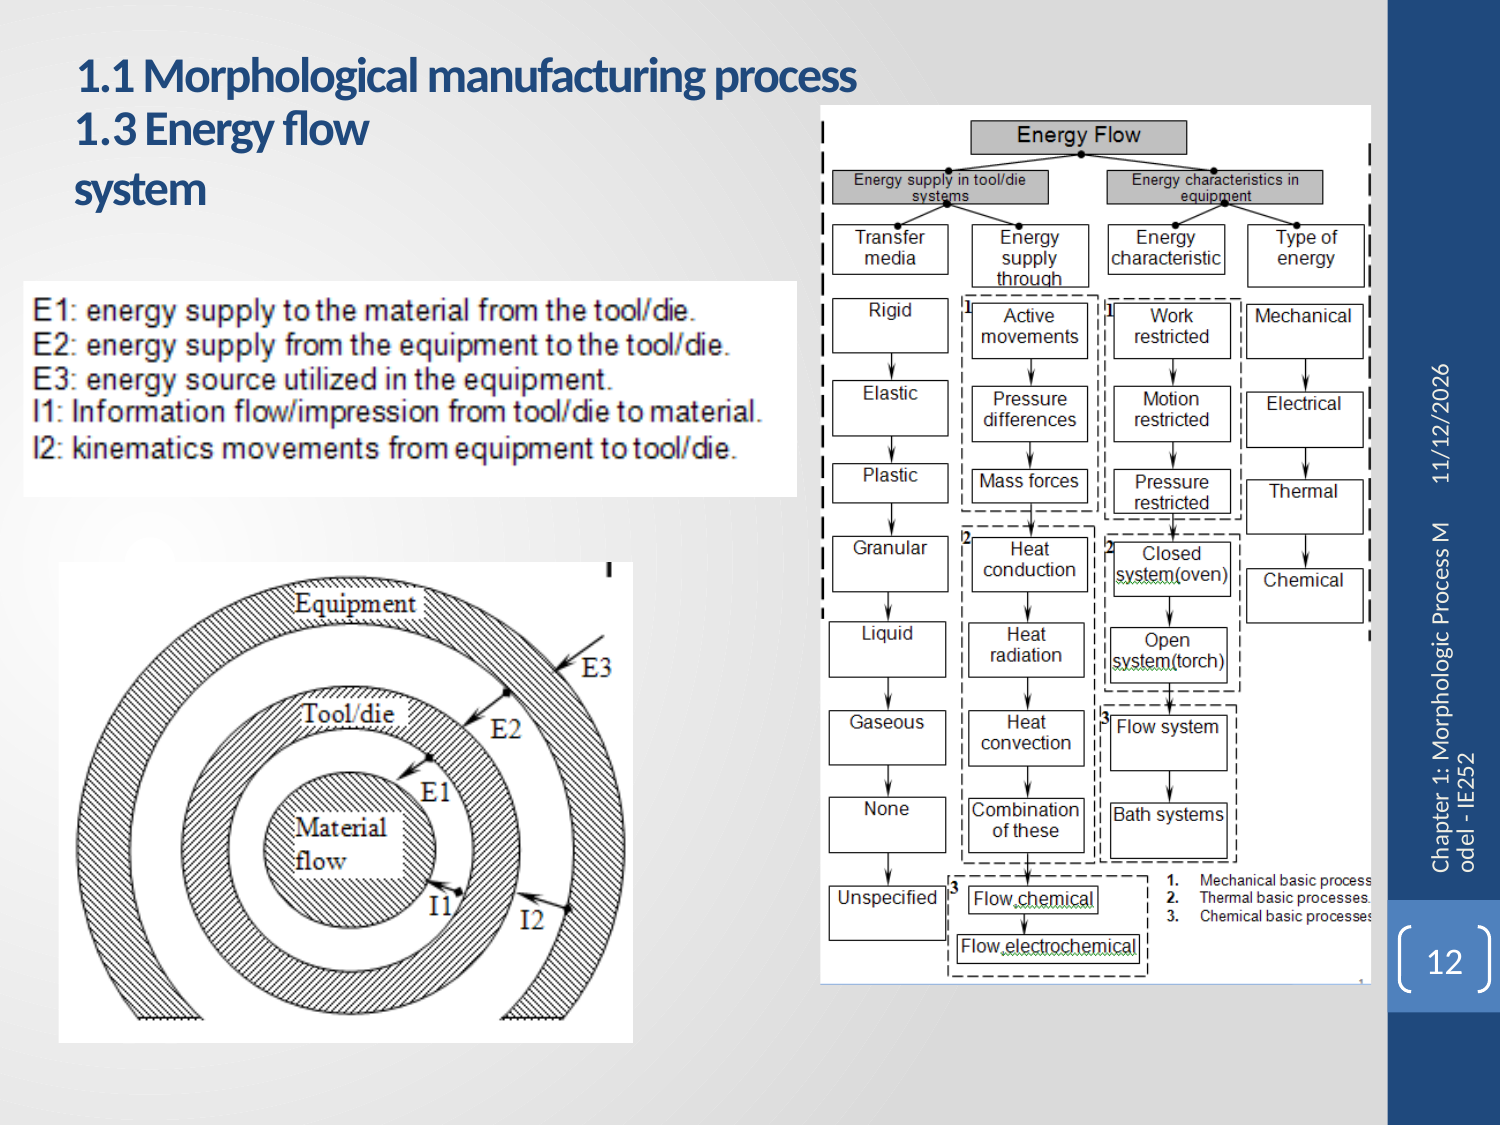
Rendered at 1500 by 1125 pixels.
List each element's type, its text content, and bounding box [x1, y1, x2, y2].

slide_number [1408, 100, 1469, 500]
picture [58, 562, 633, 1044]
text_box 3 Energy flow system [58, 87, 532, 279]
slide_number 12 [1397, 925, 1492, 994]
picture [820, 105, 1372, 985]
footer Chapter 1: Morphologic Process Model - IE252 [1408, 500, 1469, 889]
text_box 1.1 Morphological manufacturing process [60, 35, 883, 200]
picture [23, 280, 798, 498]
